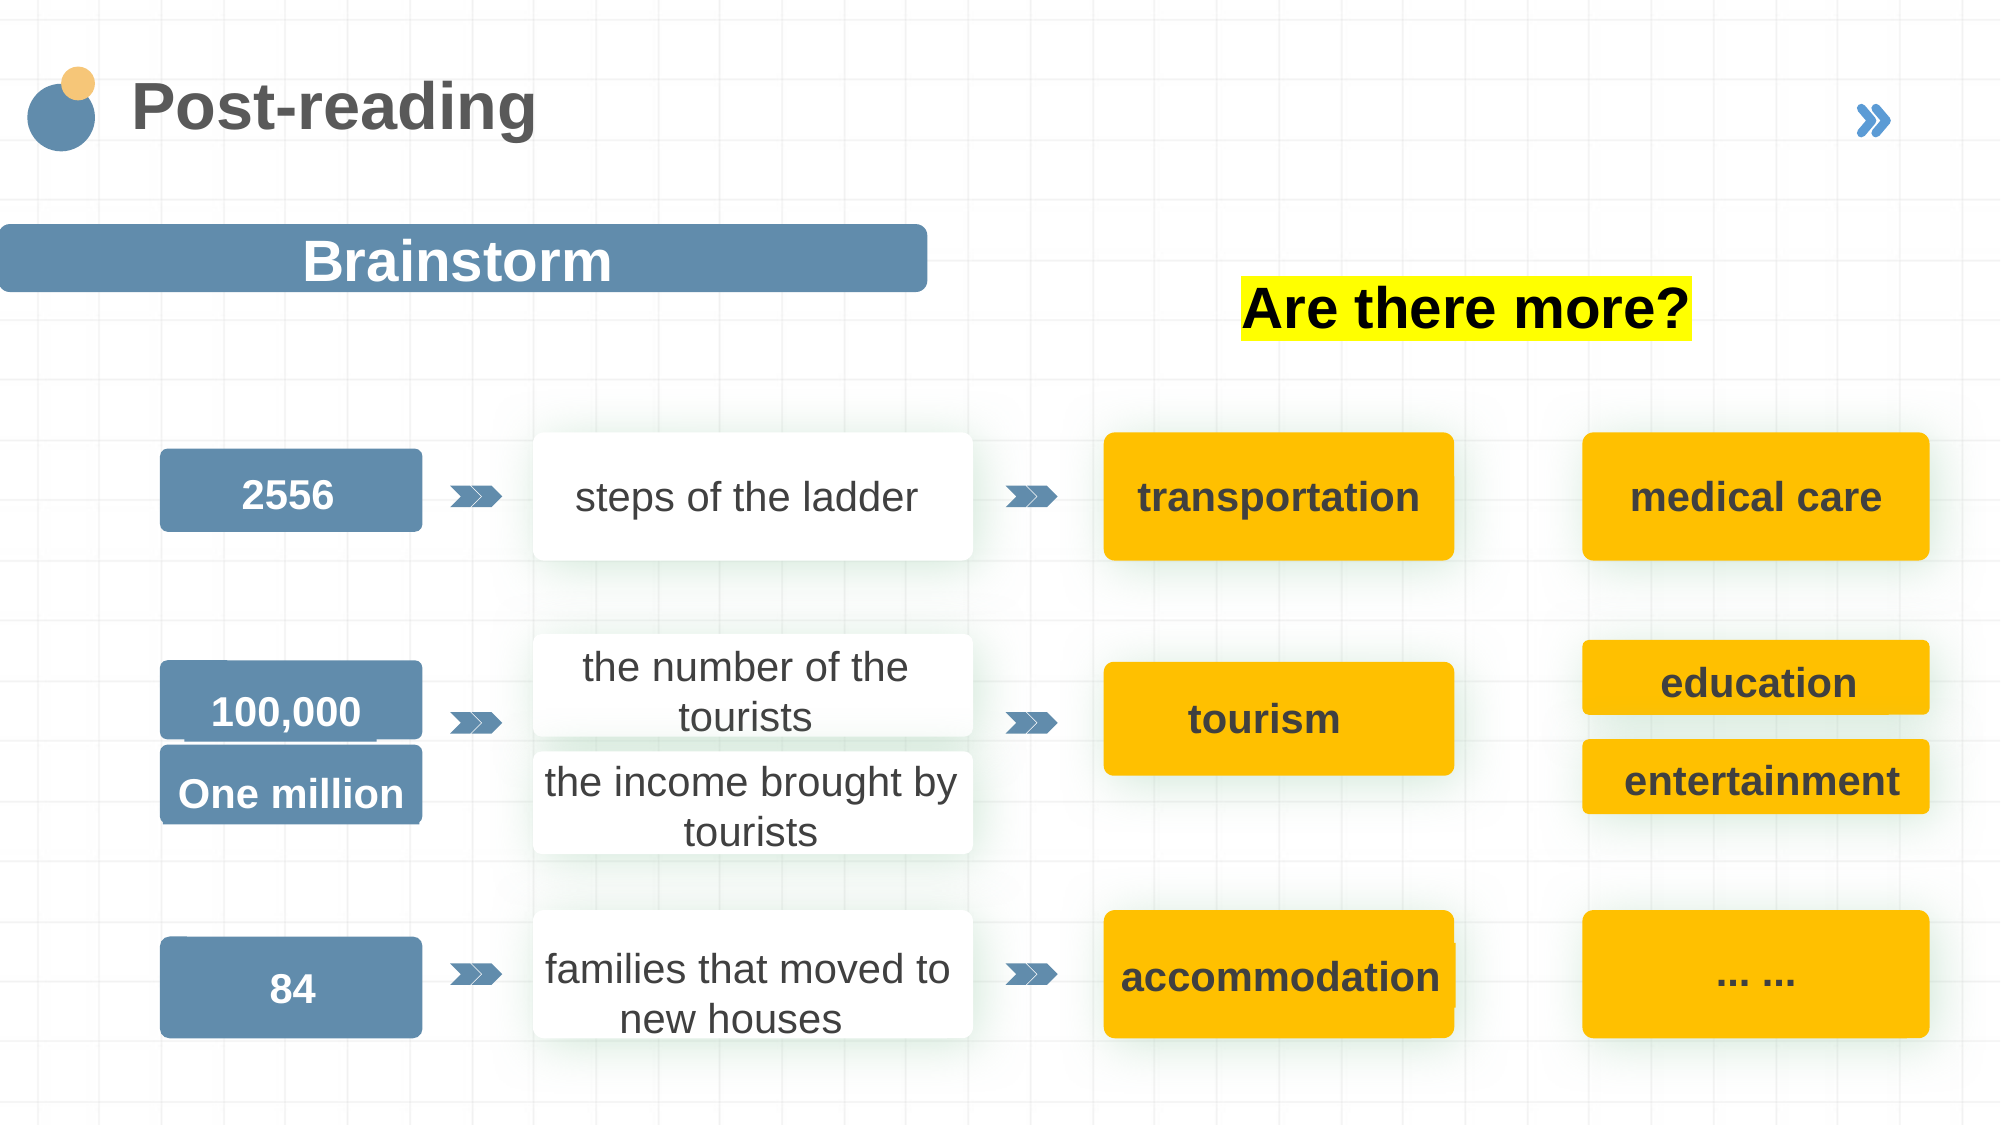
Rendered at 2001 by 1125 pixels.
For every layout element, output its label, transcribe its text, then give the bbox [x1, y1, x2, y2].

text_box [1103, 432, 1455, 561]
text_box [532, 432, 974, 561]
text_box 100,000 [184, 667, 377, 742]
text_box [527, 747, 975, 864]
text_box 84 [254, 944, 331, 1020]
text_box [1582, 432, 1930, 561]
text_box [1582, 910, 1930, 1039]
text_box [1582, 639, 1930, 715]
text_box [1582, 739, 1930, 815]
text_box [159, 936, 423, 1039]
text_box One million [162, 749, 420, 825]
text_box [159, 744, 423, 822]
text_box [159, 660, 423, 740]
picture [0, 0, 2001, 1125]
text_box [1103, 910, 1455, 1039]
text_box 2556 [226, 450, 350, 526]
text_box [450, 485, 503, 508]
text_box Brainstorm [0, 223, 929, 294]
text_box Post-reading [116, 55, 912, 151]
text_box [1005, 712, 1058, 734]
text_box [26, 82, 96, 153]
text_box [450, 712, 503, 734]
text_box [450, 963, 494, 985]
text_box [1005, 485, 1058, 508]
text_box Are there more? [1226, 263, 1795, 348]
text_box [60, 65, 97, 102]
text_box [494, 910, 979, 1061]
text_box [159, 448, 423, 532]
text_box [1005, 963, 1058, 985]
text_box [1103, 661, 1455, 776]
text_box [512, 631, 979, 748]
